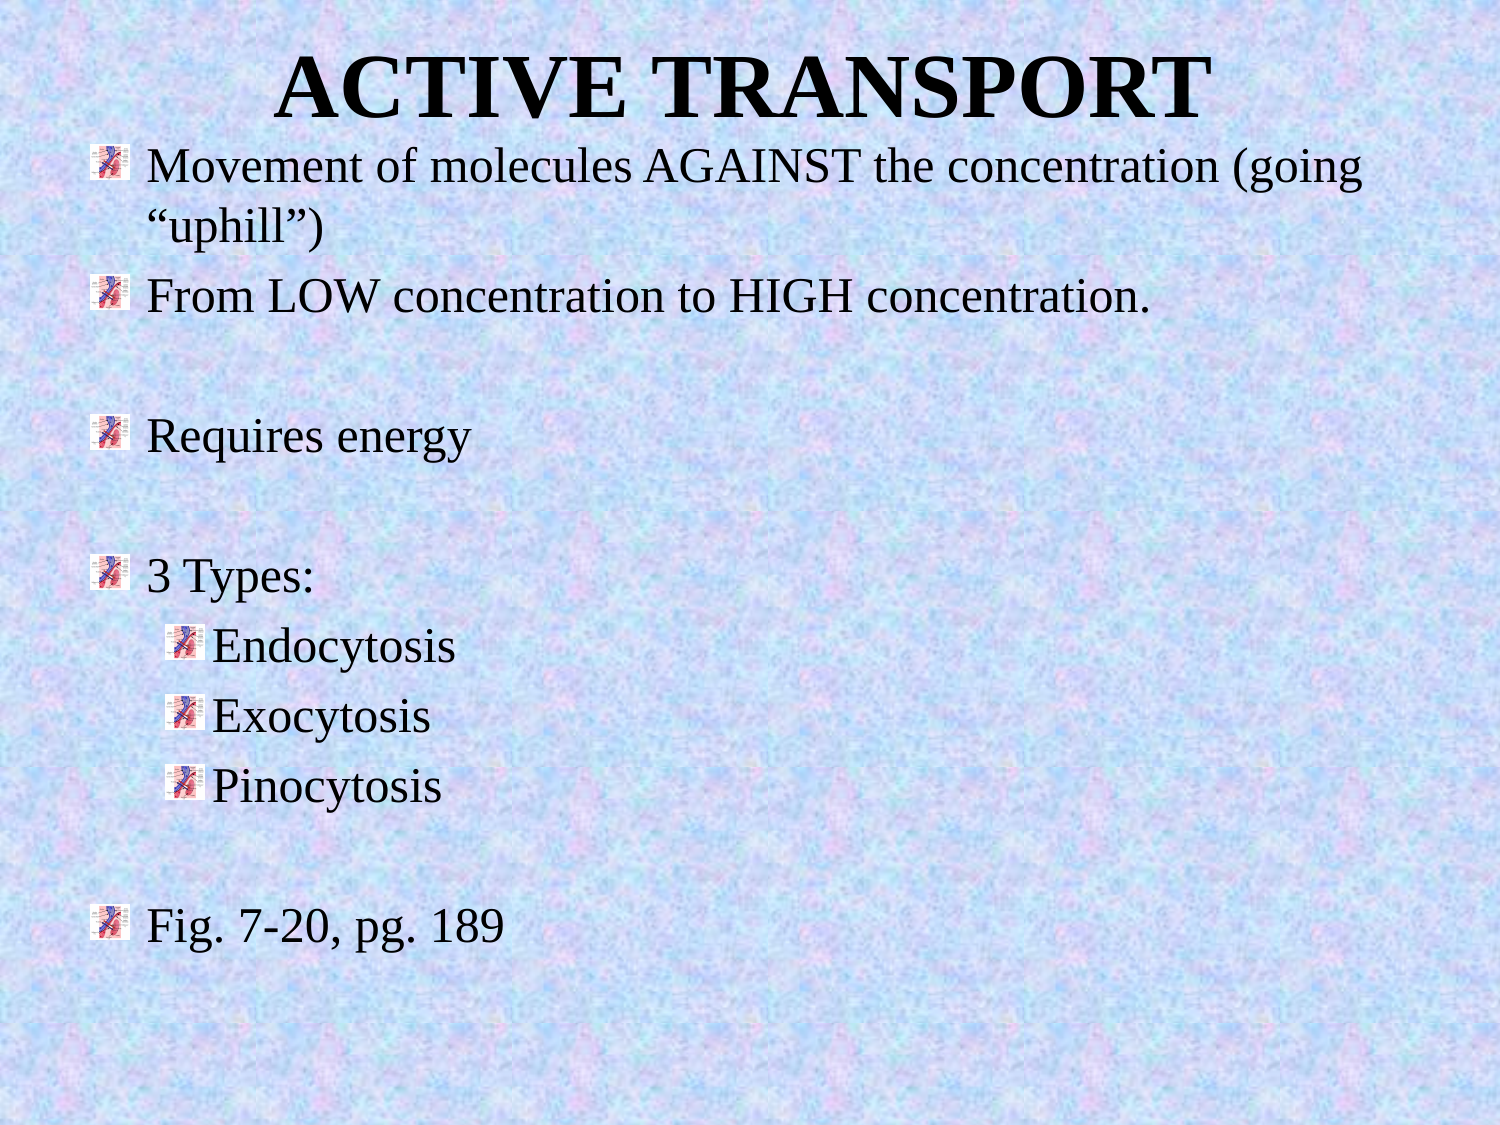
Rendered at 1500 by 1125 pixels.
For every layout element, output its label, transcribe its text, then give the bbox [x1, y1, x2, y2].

picture [0, 0, 1500, 1125]
picture [90, 144, 128, 180]
picture [165, 764, 203, 800]
picture [90, 414, 128, 450]
picture [90, 904, 128, 940]
list Movement of molecules AGAINST the concentration (going “uphill”) From LOW concentration to HIGH concentration. Requires energy 3 Types: Endocytosis Exocytosis Pinocytosis Fig. 7-20, pg. 189 [75, 125, 1425, 1025]
picture [90, 274, 128, 310]
picture [165, 624, 203, 660]
picture [90, 554, 128, 590]
picture [165, 694, 203, 730]
title ACTIVE TRANSPORT [200, 0, 1288, 125]
